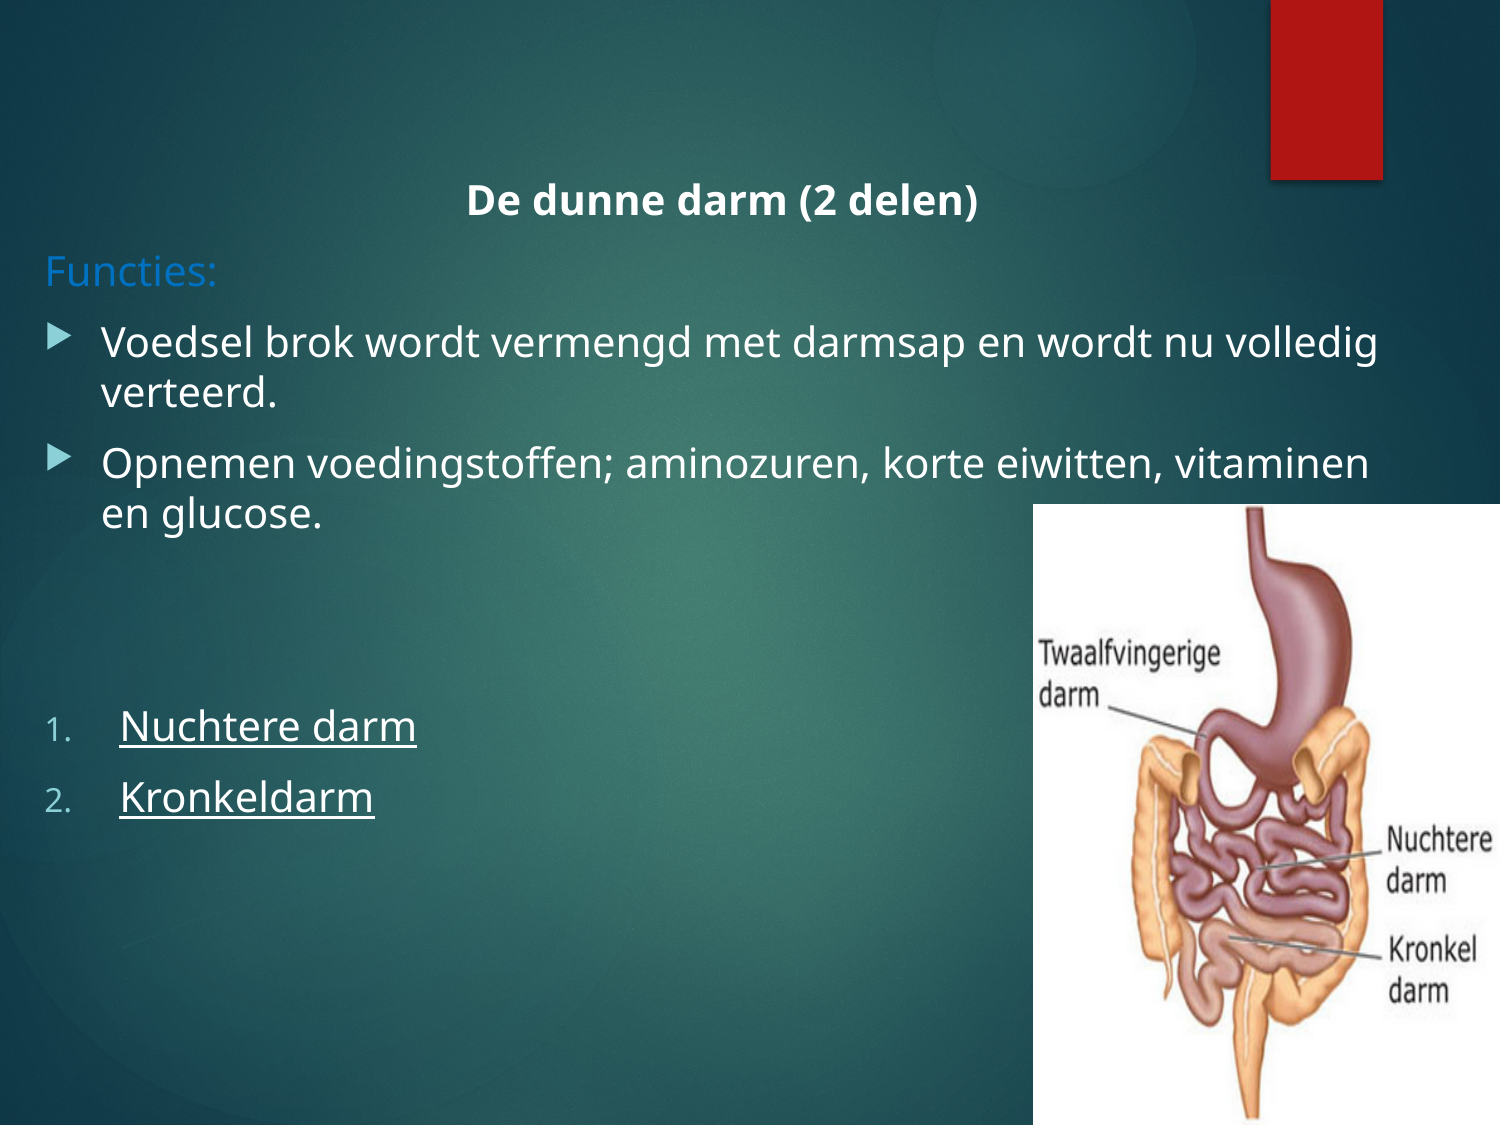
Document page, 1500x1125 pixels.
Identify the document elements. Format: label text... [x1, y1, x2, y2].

picture [1033, 504, 1500, 1125]
list De dunne darm (2 delen) Functies: Voedsel brok wordt vermengd met darmsap en wordt nu volledig verteerd. Opnemen voedingstoffen; aminozuren, korte eiwitten, vitaminen en glucose. Nuchtere darm Kronkeldarm [29, 42, 1415, 1094]
